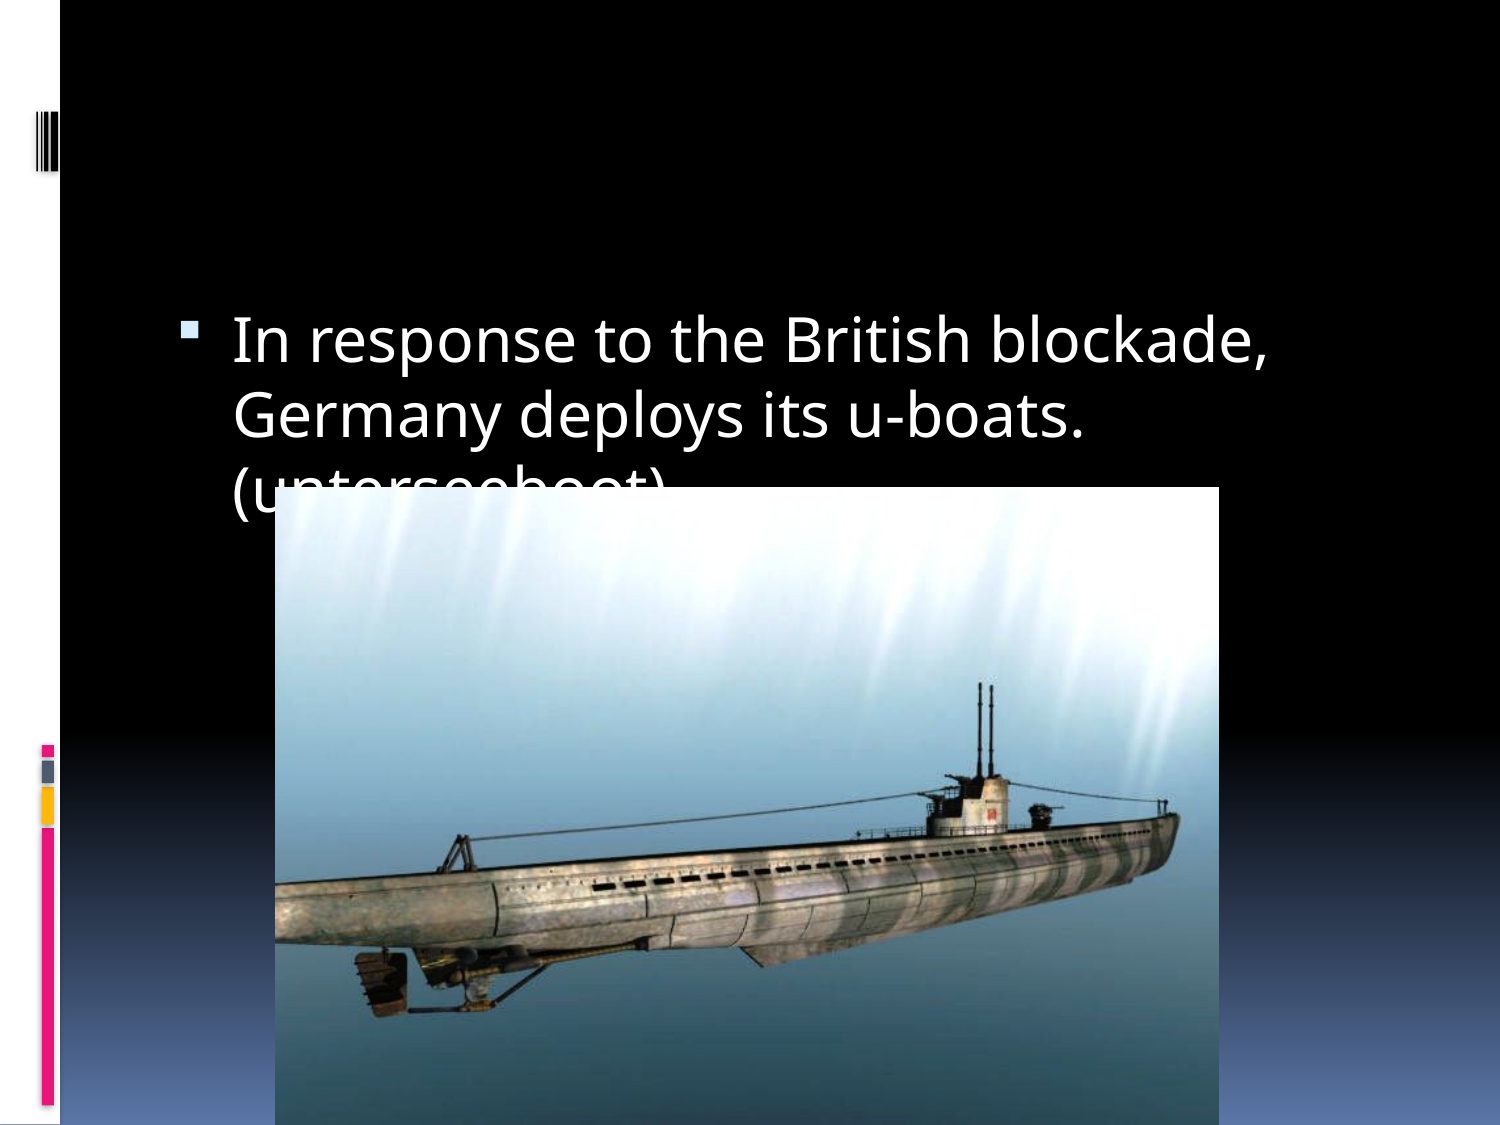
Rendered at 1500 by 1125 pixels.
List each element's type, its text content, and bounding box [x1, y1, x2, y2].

picture [274, 487, 1220, 1125]
list In response to the British blockade, Germany deploys its u-boats. (unterseeboot) [150, 292, 1425, 1043]
